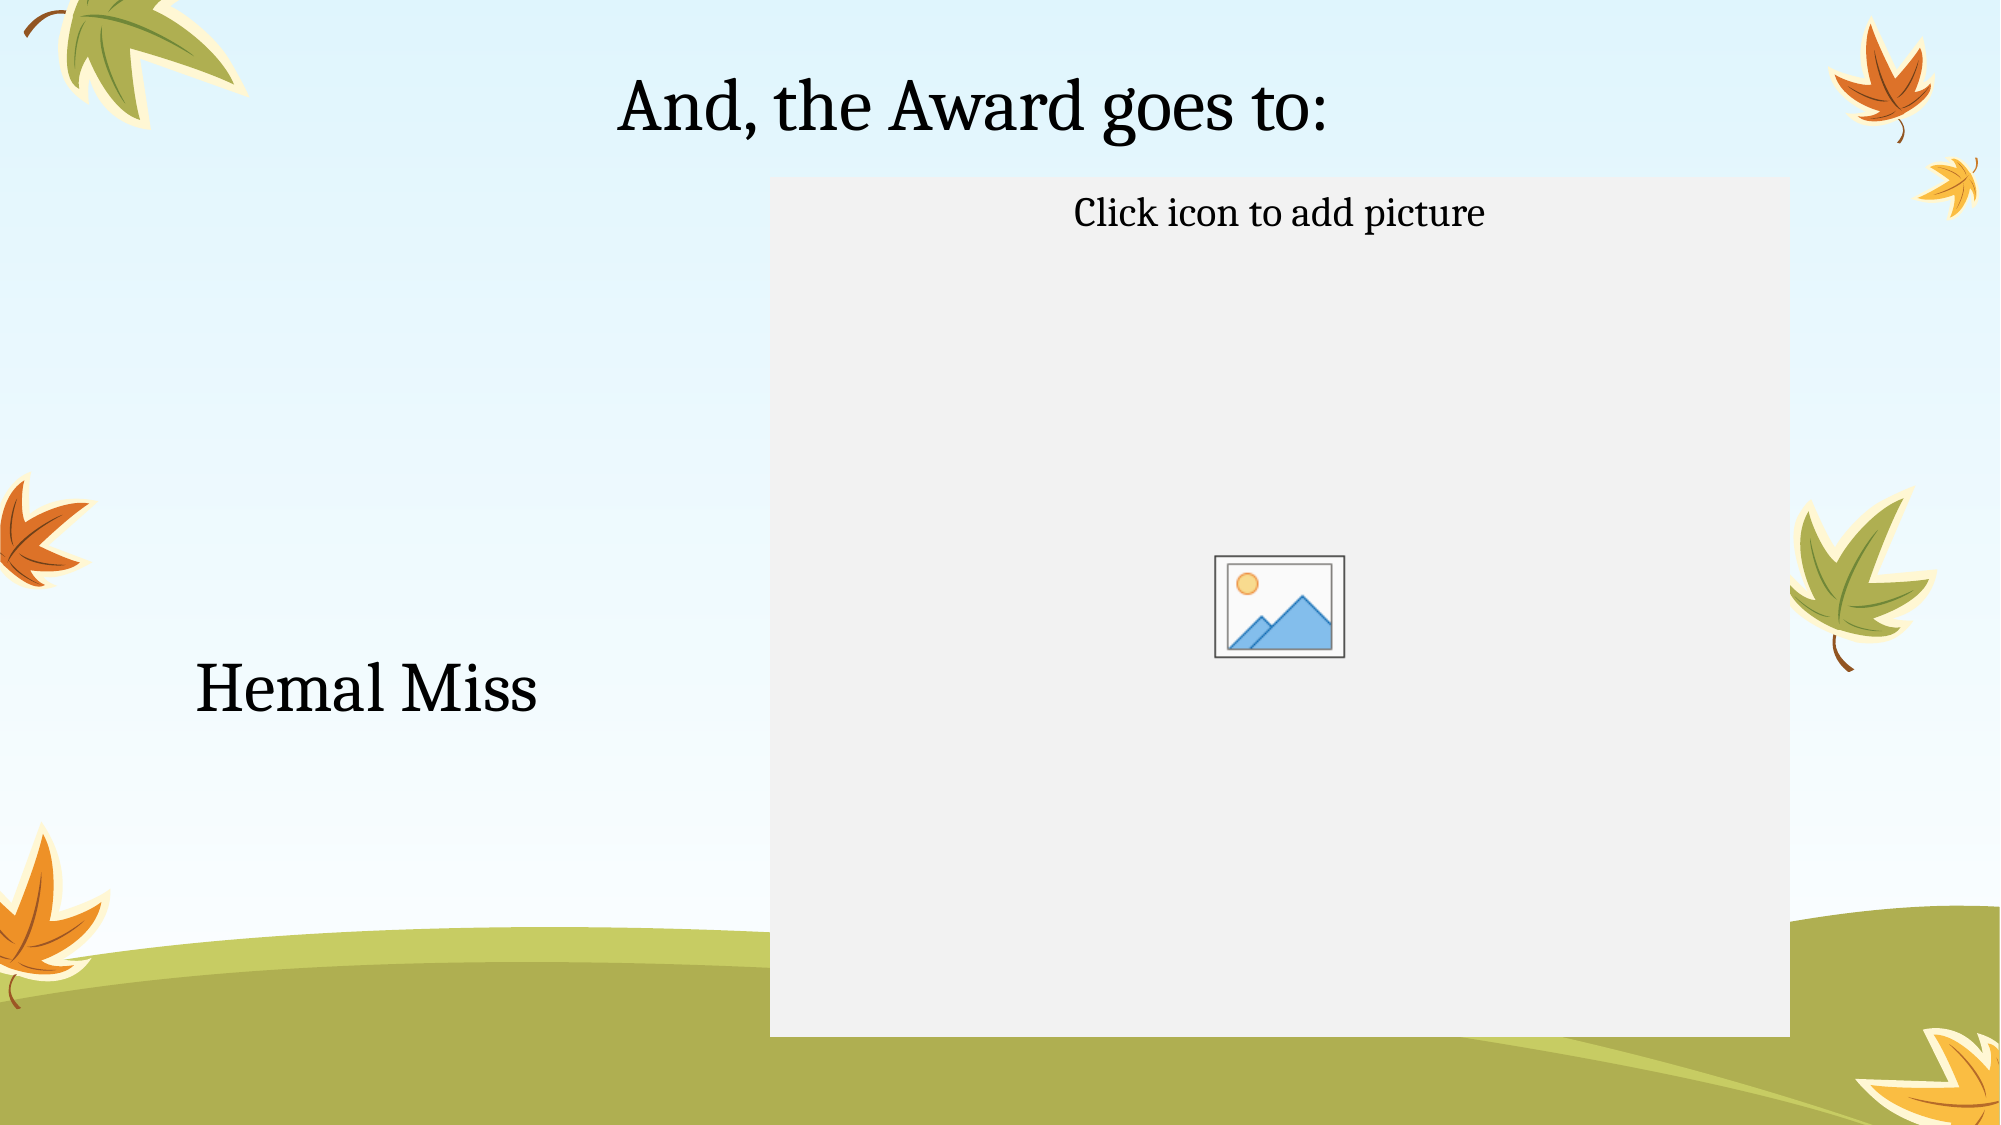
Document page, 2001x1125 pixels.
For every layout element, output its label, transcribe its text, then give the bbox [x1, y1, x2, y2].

picture [769, 176, 1791, 1038]
title Hemal Miss [180, 359, 690, 735]
